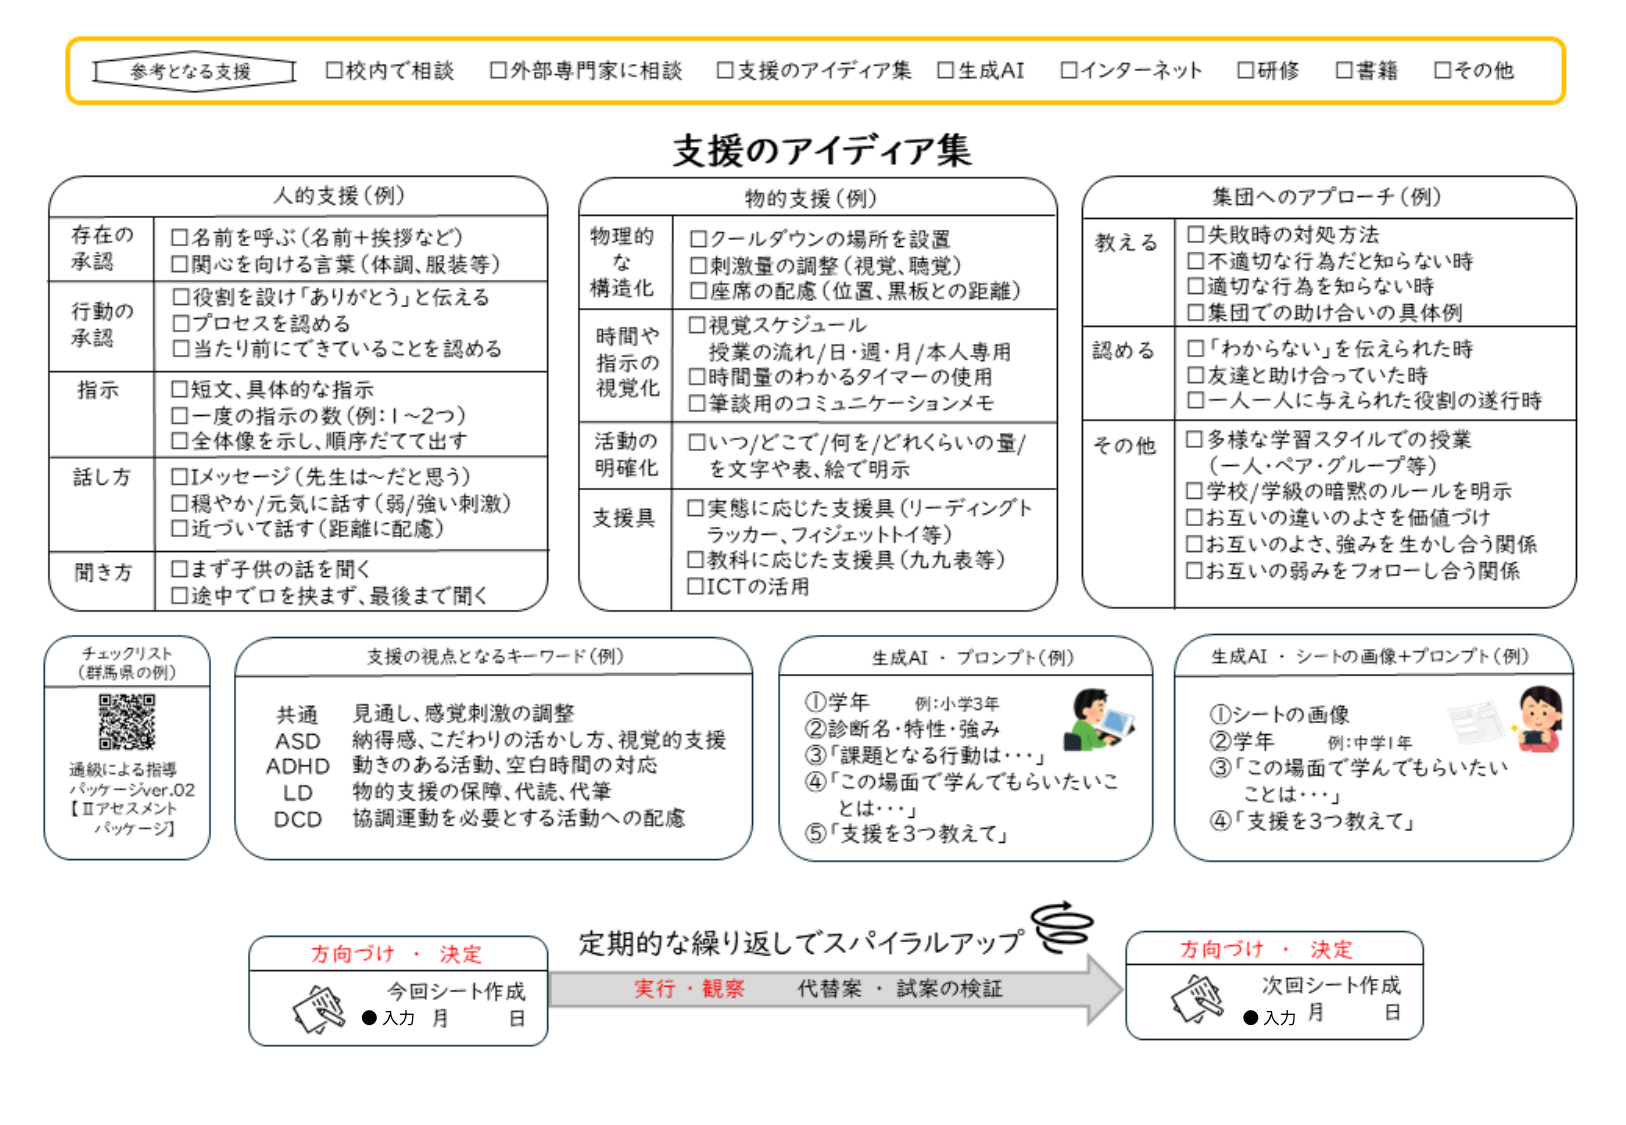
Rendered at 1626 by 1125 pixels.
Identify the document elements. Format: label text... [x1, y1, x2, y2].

text_box ●入力 [1227, 1000, 1438, 1036]
picture [0, 0, 1626, 1125]
text_box ●入力 [346, 1000, 557, 1036]
